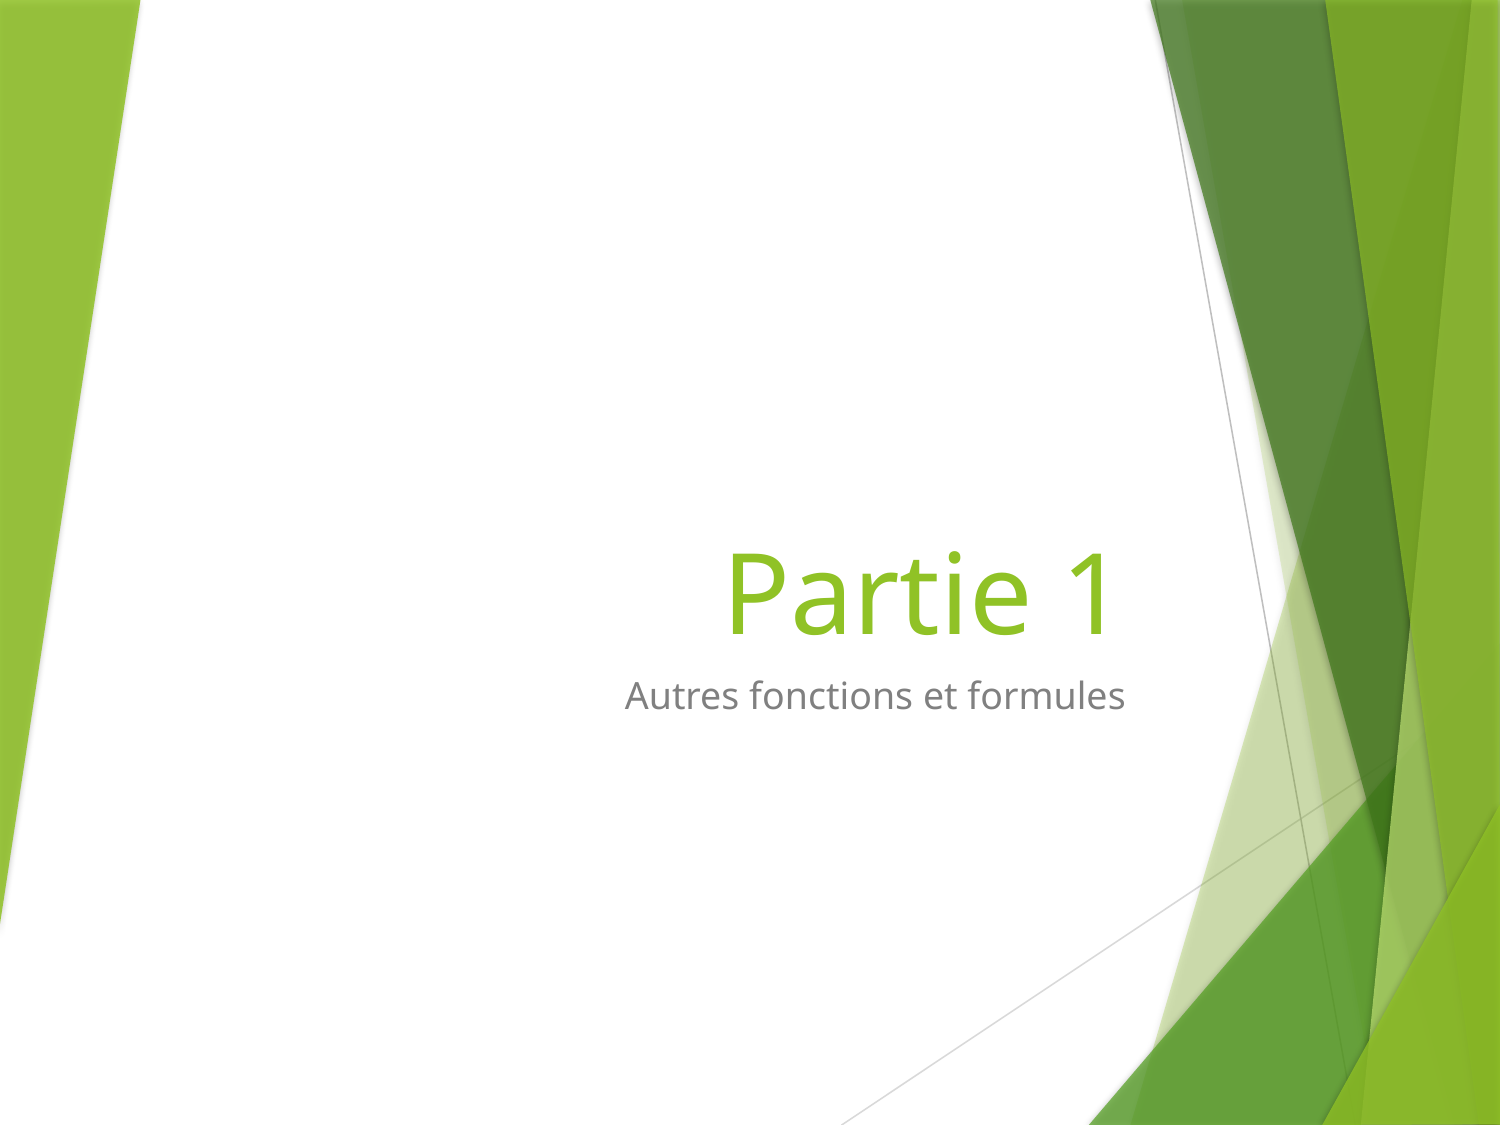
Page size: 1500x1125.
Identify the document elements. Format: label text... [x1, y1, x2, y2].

title Partie 1 [185, 394, 1142, 664]
subtitle Autres fonctions et formules [185, 664, 1142, 845]
